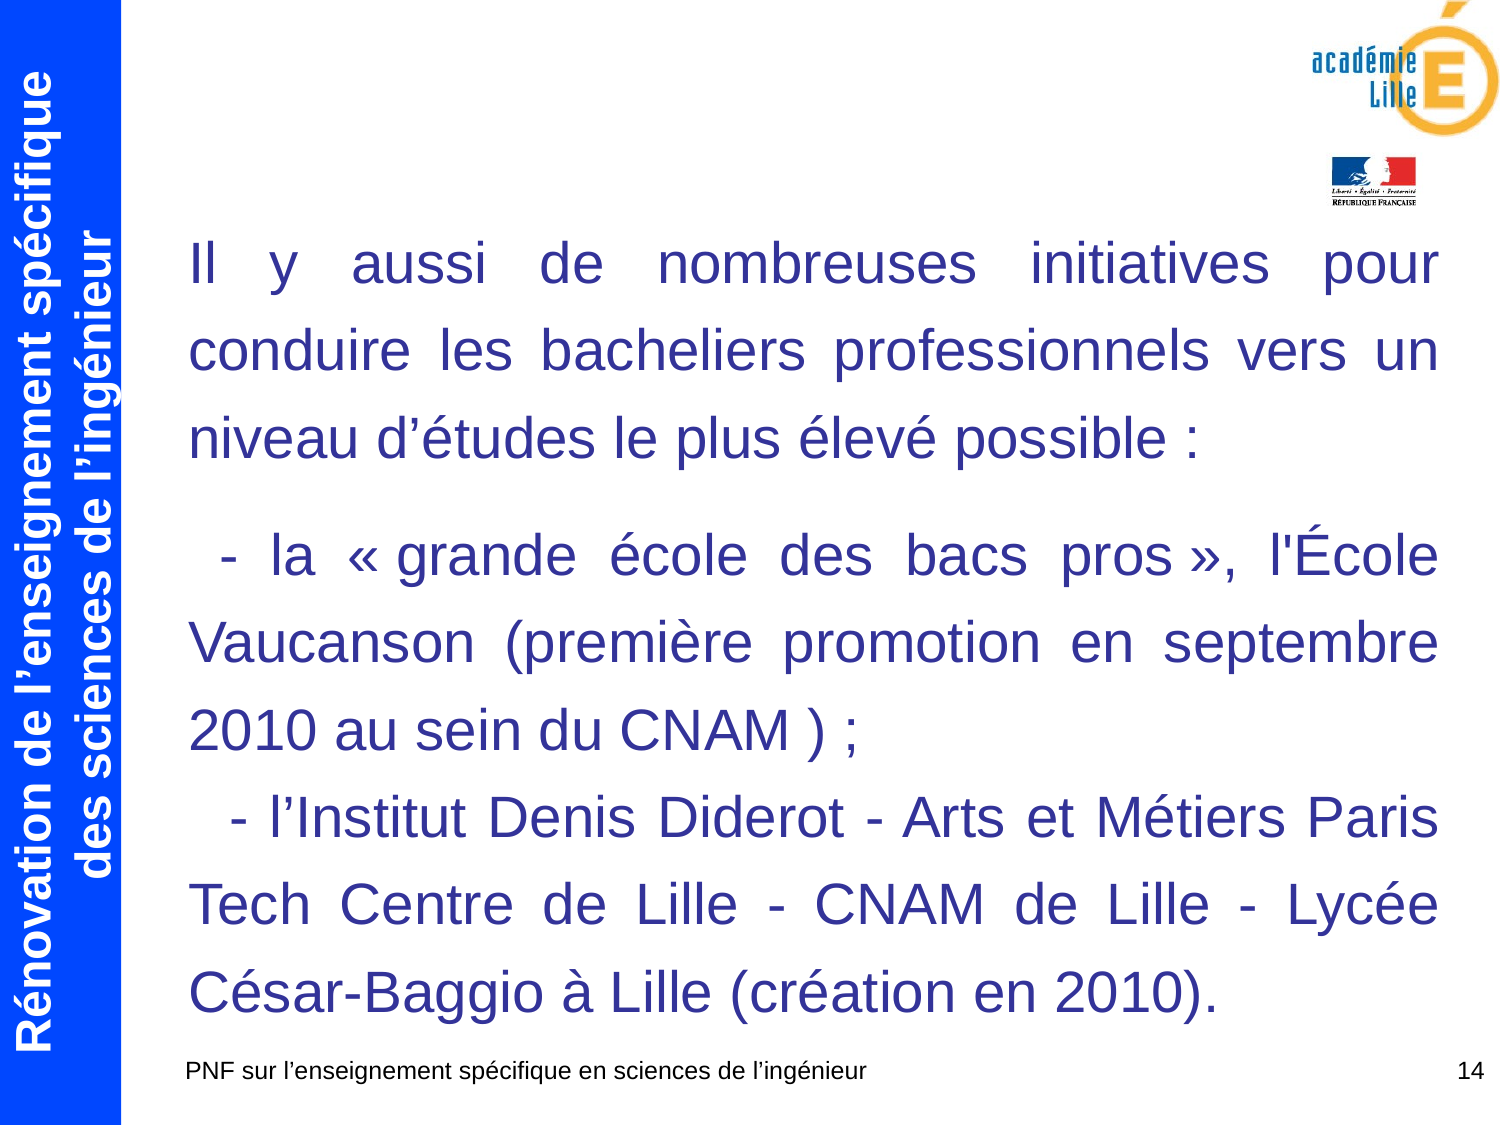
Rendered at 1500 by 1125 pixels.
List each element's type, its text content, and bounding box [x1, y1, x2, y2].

picture [1312, 0, 1500, 206]
footer PNF sur l’enseignement spécifique en sciences de l’ingénieur [115, 1046, 938, 1125]
slide_number 14 [1149, 1046, 1500, 1125]
text_box Il y aussi de nombreuses initiatives pour conduire les bacheliers professionnels vers un niveau d’études le plus élevé possible : - la « grande école des bacs pros », l'École Vaucanson (première promotion en septembre 2010 au sein du CNAM ) ; - l’Institut Denis Diderot - Arts et Métiers Paris Tech Centre de Lille - CNAM de Lille - Lycée César-Baggio à Lille (création en 2010). [173, 200, 1457, 1032]
